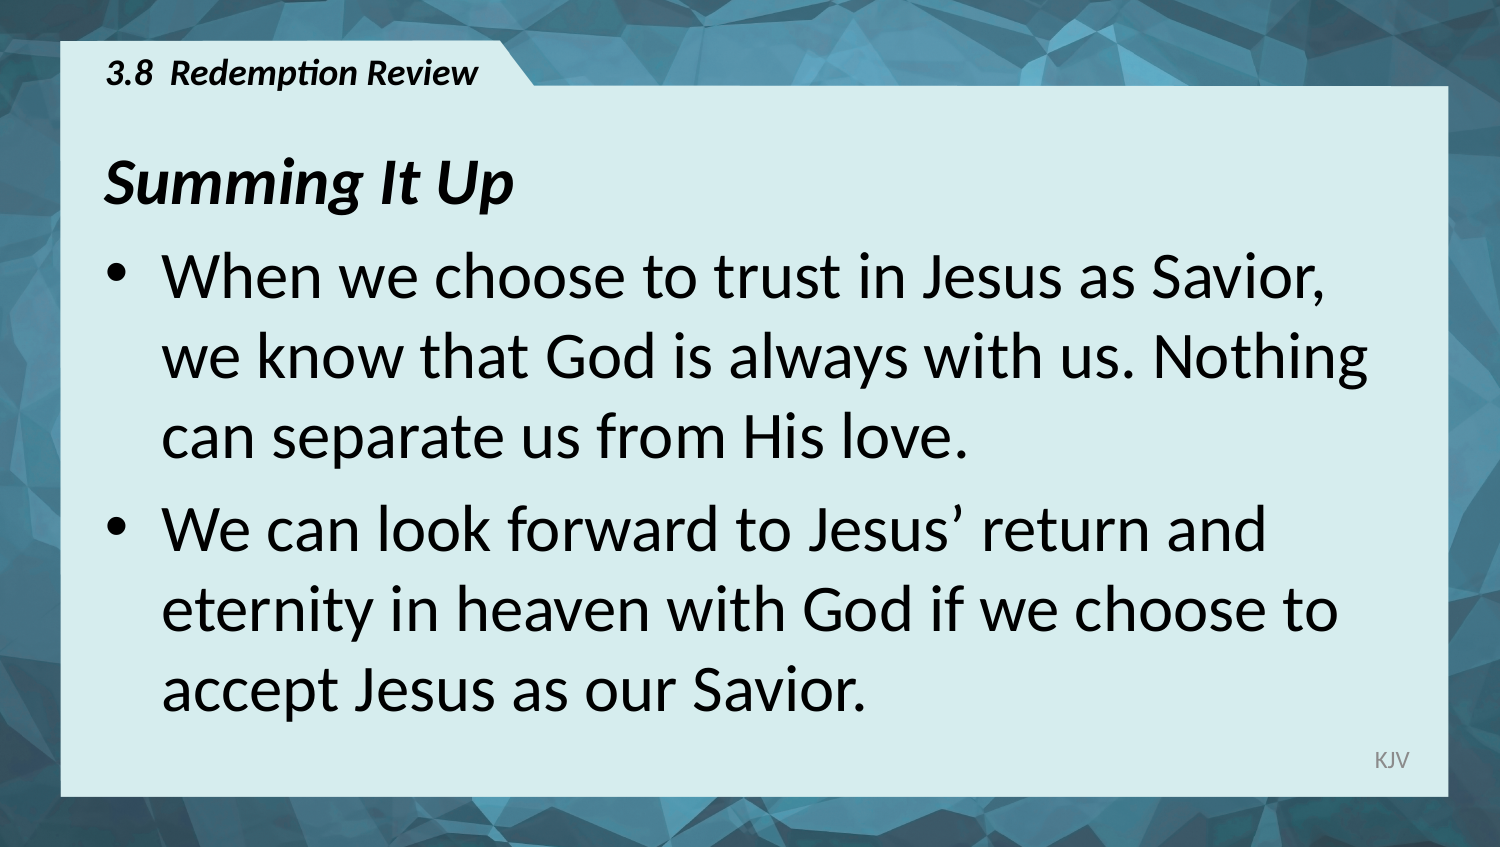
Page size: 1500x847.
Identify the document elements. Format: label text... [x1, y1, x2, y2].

title 3.8 Redemption Review [89, 33, 1420, 108]
list Summing It Up When we choose to trust in Jesus as Savior, we know that God is always with us. Nothing can separate us from His love. We can look forward to Jesus’ return and eternity in heaven with God if we choose to accept Jesus as our Savior. [89, 141, 1403, 722]
picture [0, 0, 1500, 847]
footer KJV [950, 736, 1425, 782]
